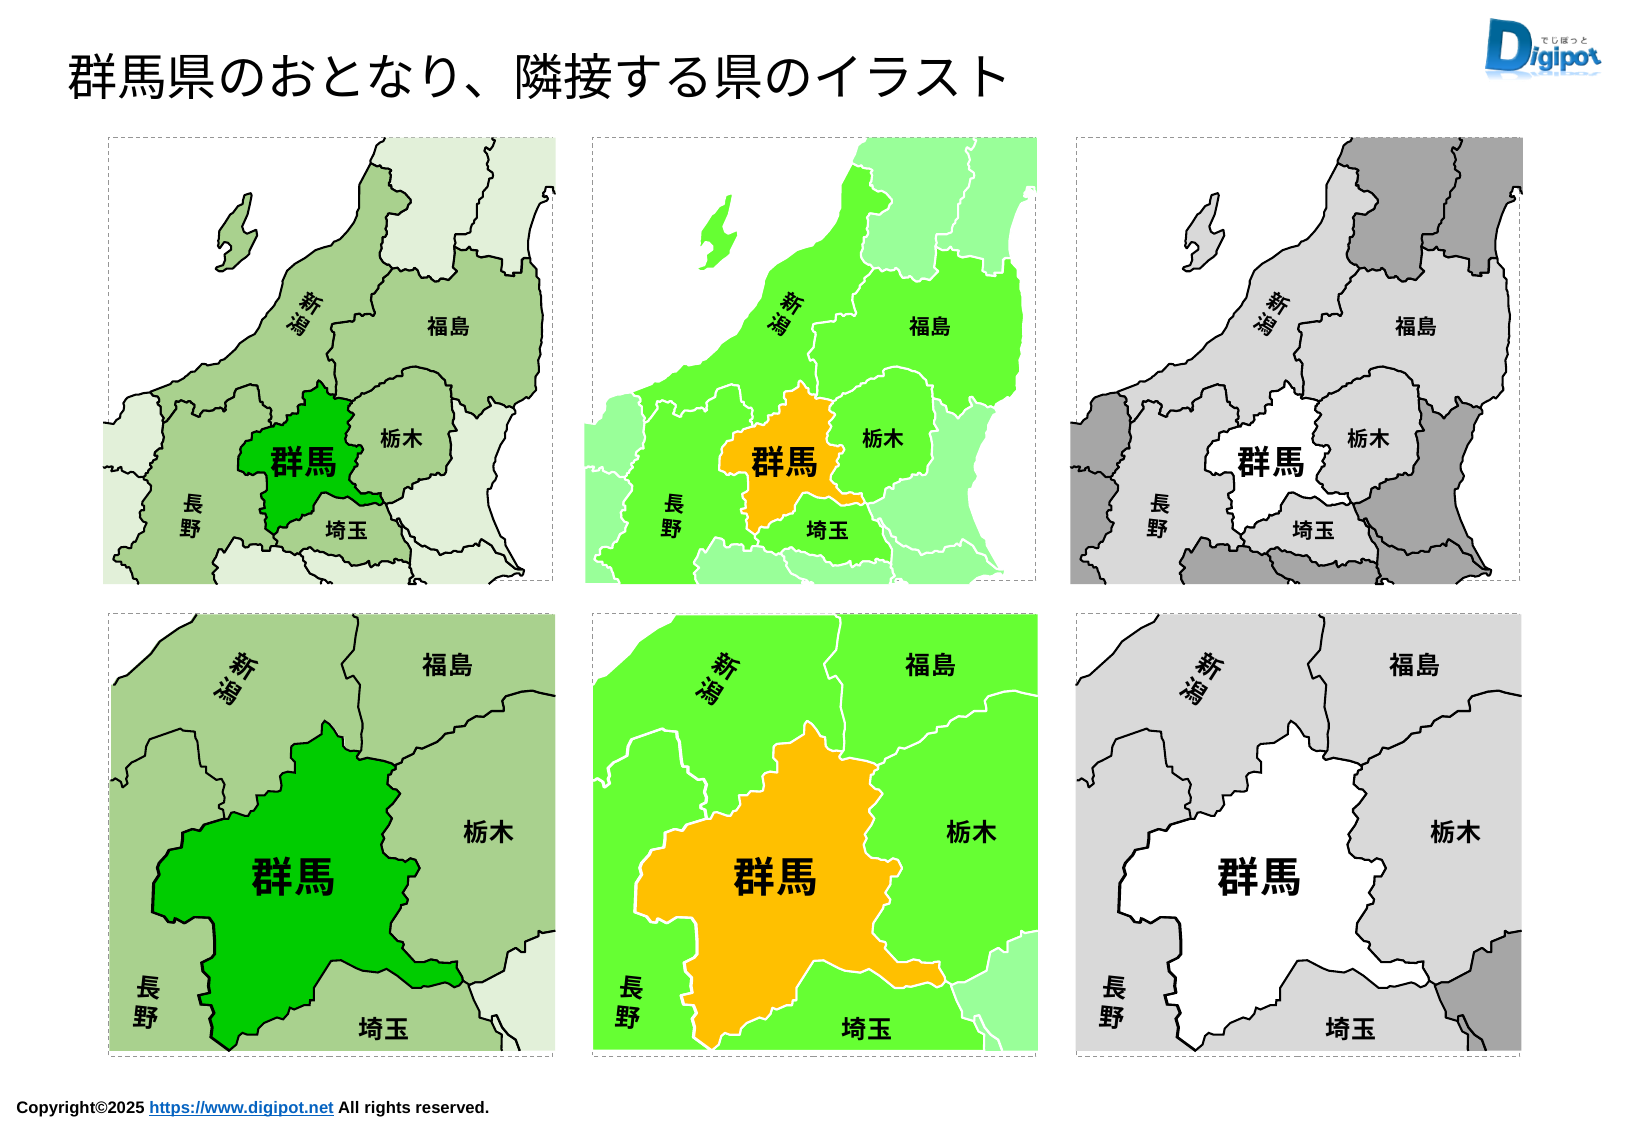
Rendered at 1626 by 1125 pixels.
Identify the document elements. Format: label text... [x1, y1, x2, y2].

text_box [584, 137, 1037, 585]
picture [1485, 18, 1602, 82]
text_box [103, 137, 556, 585]
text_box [591, 614, 1038, 1051]
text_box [1070, 137, 1523, 585]
text_box 群馬県のおとなり、隣接する県のイラスト [52, 38, 1028, 113]
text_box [1075, 614, 1522, 1051]
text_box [109, 614, 556, 1051]
